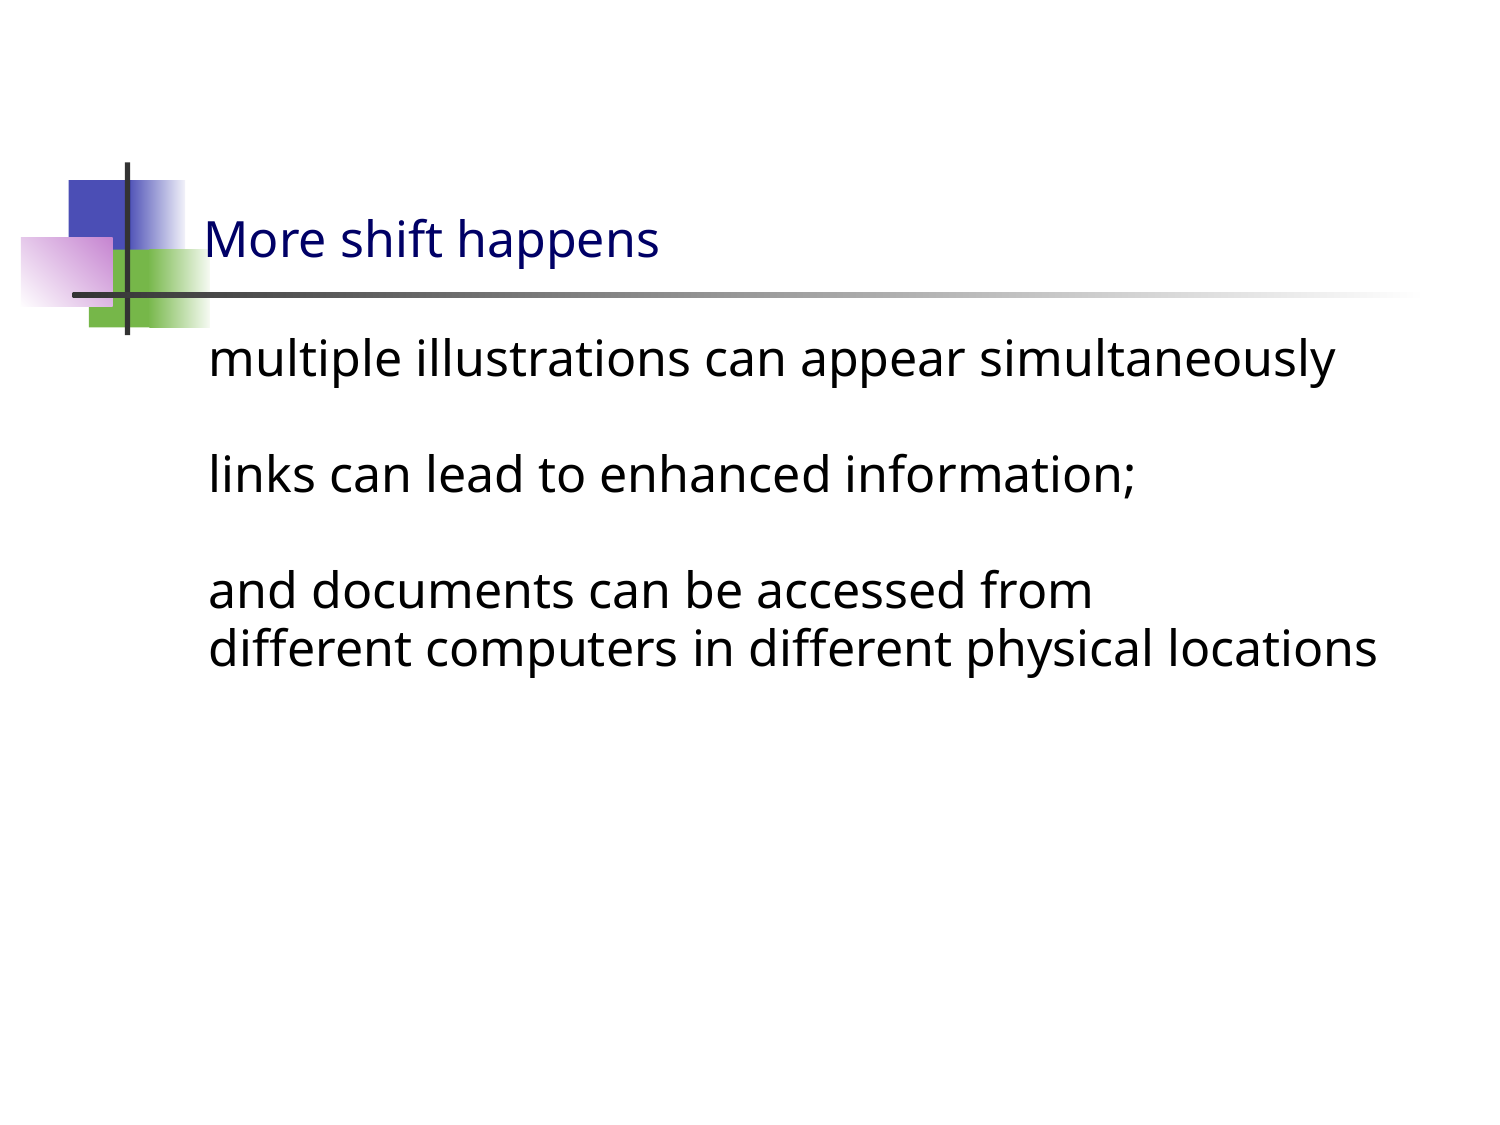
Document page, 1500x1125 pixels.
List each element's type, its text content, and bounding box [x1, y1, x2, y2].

title More shift happens [188, 34, 1468, 276]
list multiple illustrations can appear simultaneously links can lead to enhanced information; and documents can be accessed from different computers in different physical locations [193, 330, 1470, 1007]
